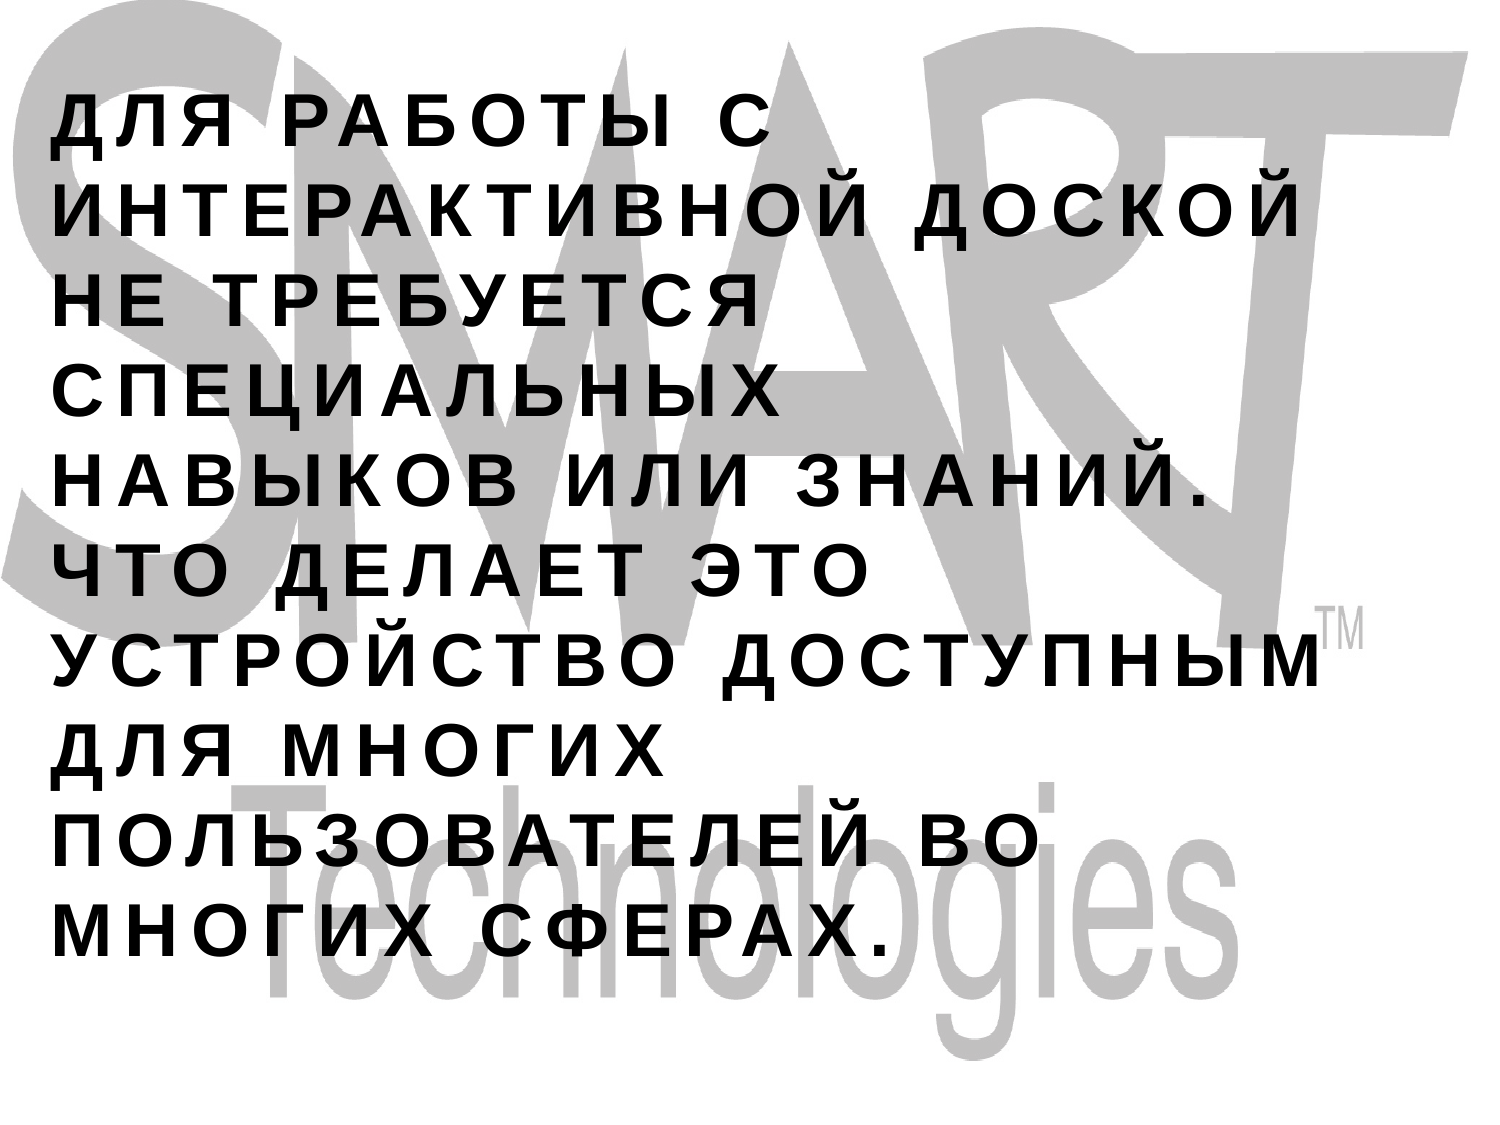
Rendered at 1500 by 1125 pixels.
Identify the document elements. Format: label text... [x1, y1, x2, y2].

text_box ДЛЯ РАБОТЫ С ИНТЕРАКТИВНОЙ ДОСКОЙ НЕ ТРЕБУЕТСЯ СПЕЦИАЛЬНЫХ НАВЫКОВ ИЛИ ЗНАНИЙ. ЧТО ДЕЛАЕТ ЭТО УСТРОЙСТВО ДОСТУПНЫМ ДЛЯ МНОГИХ ПОЛЬЗОВАТЕЛЕЙ ВО МНОГИХ СФЕРАХ. [35, 63, 1371, 979]
